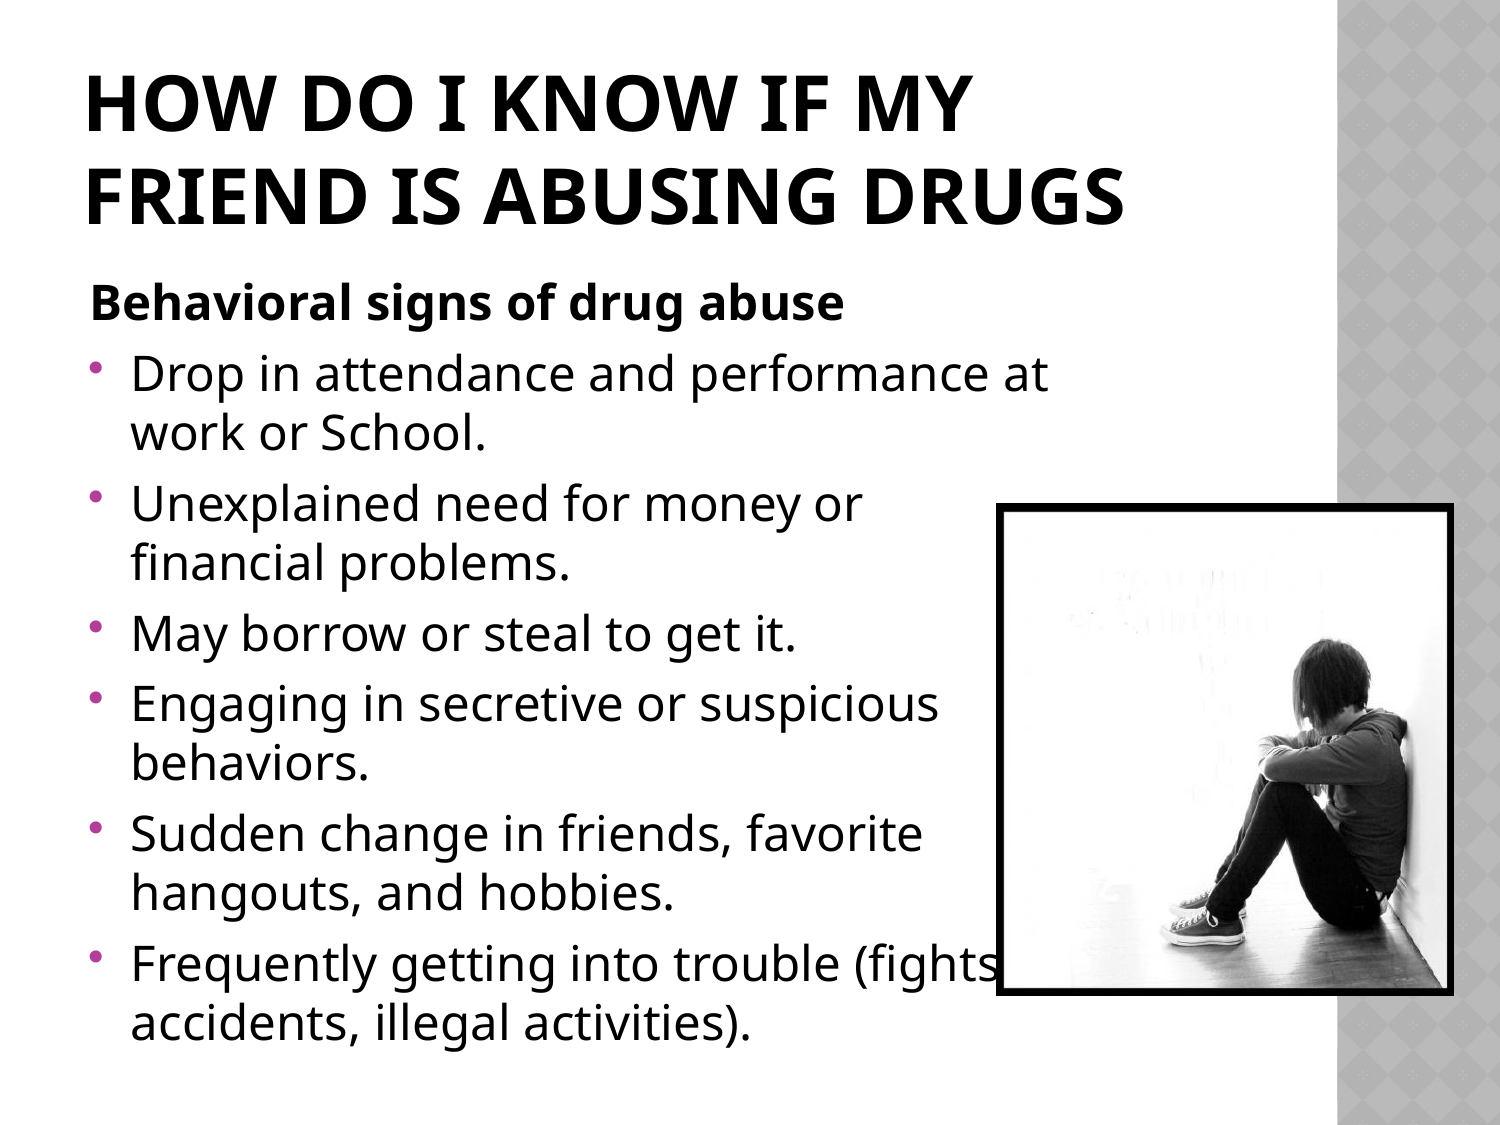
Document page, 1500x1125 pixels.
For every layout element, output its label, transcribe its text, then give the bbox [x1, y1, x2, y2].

list Behavioral signs of drug abuse Drop in attendance and performance at work or School. Unexplained need for money or financial problems. May borrow or steal to get it. Engaging in secretive or suspicious behaviors. Sudden change in friends, favorite hangouts, and hobbies. Frequently getting into trouble (fights, accidents, illegal activities). [75, 264, 1079, 1059]
picture [995, 503, 1454, 997]
title How do I know if my friend is abusing drugs [75, 52, 1263, 240]
